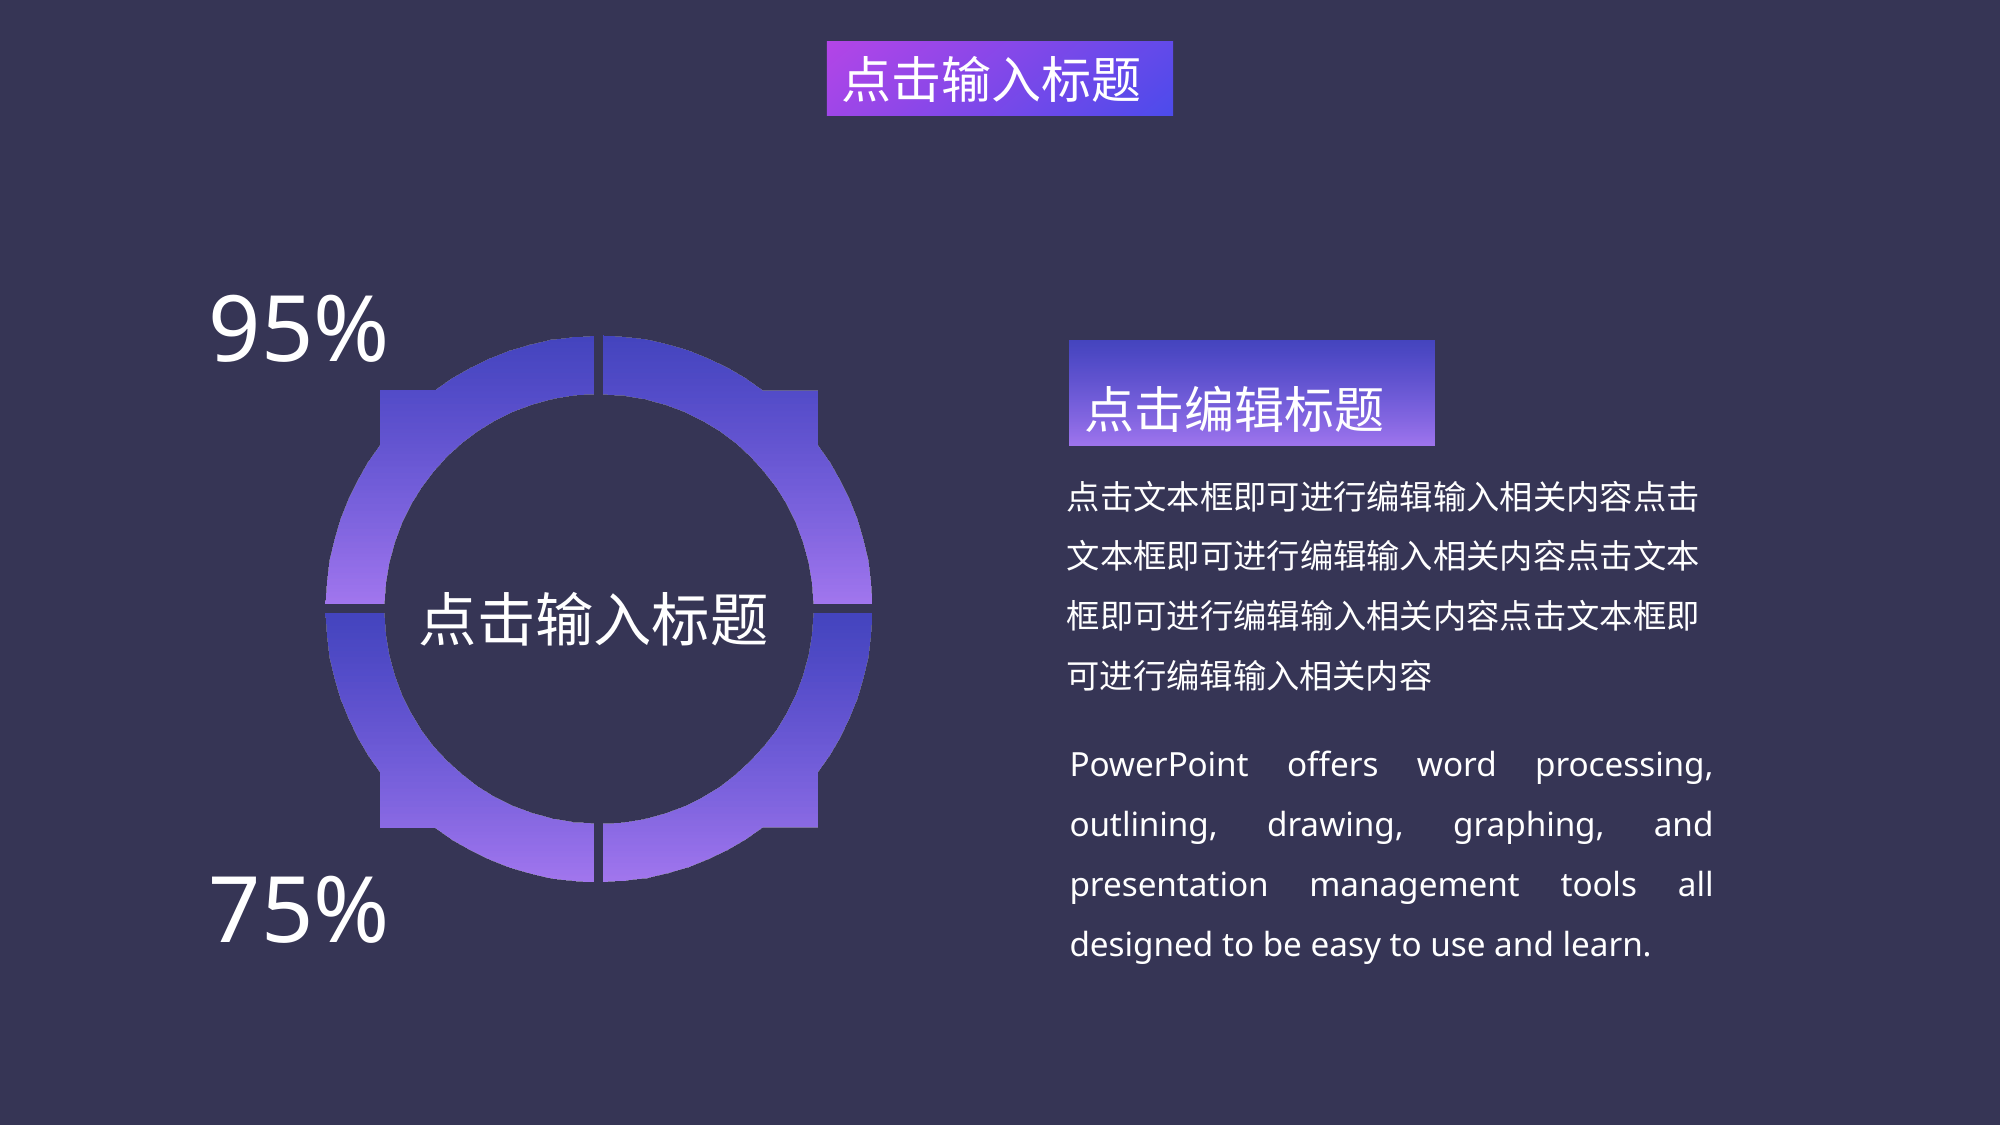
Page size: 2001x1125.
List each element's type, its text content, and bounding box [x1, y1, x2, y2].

text_box 点击输入标题 [826, 41, 1174, 116]
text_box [325, 335, 872, 882]
text_box 95% [194, 262, 438, 388]
text_box 75% [194, 843, 438, 969]
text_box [1051, 340, 1715, 966]
